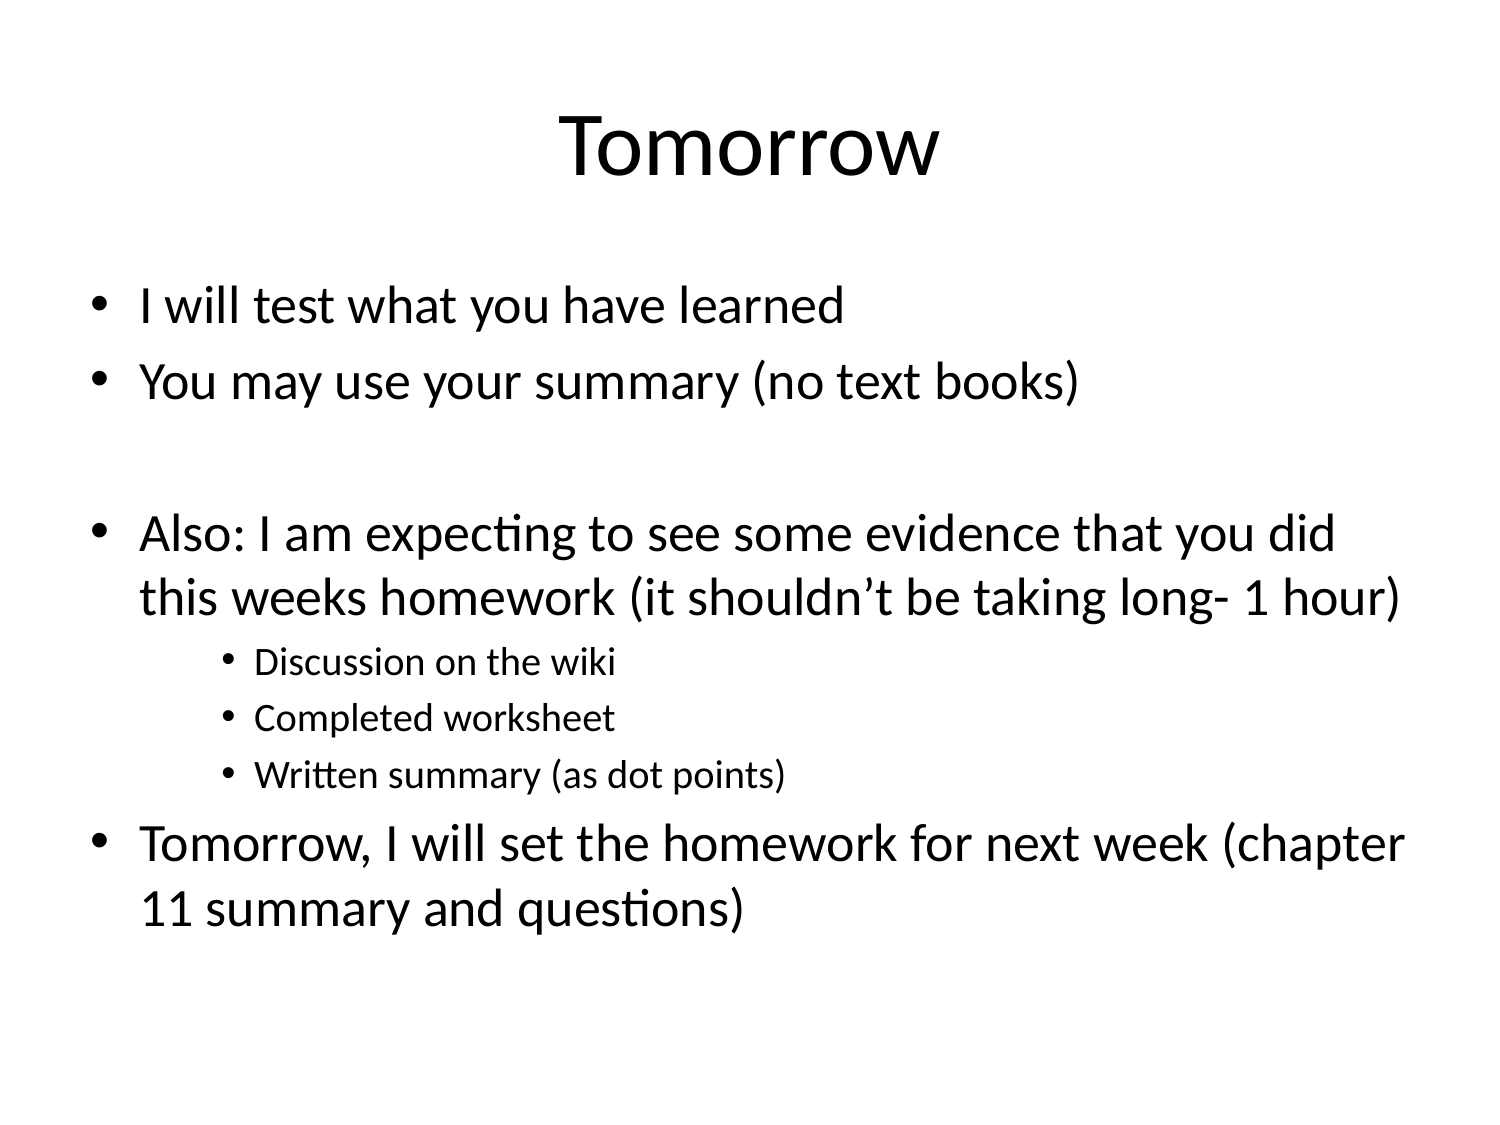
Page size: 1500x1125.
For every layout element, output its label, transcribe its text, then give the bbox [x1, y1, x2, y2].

title Tomorrow [75, 45, 1425, 233]
list I will test what you have learned You may use your summary (no text books) Also: I am expecting to see some evidence that you did this weeks homework (it shouldn’t be taking long- 1 hour) Discussion on the wiki Completed worksheet Written summary (as dot points) Tomorrow, I will set the homework for next week (chapter 11 summary and questions) [75, 262, 1425, 1005]
